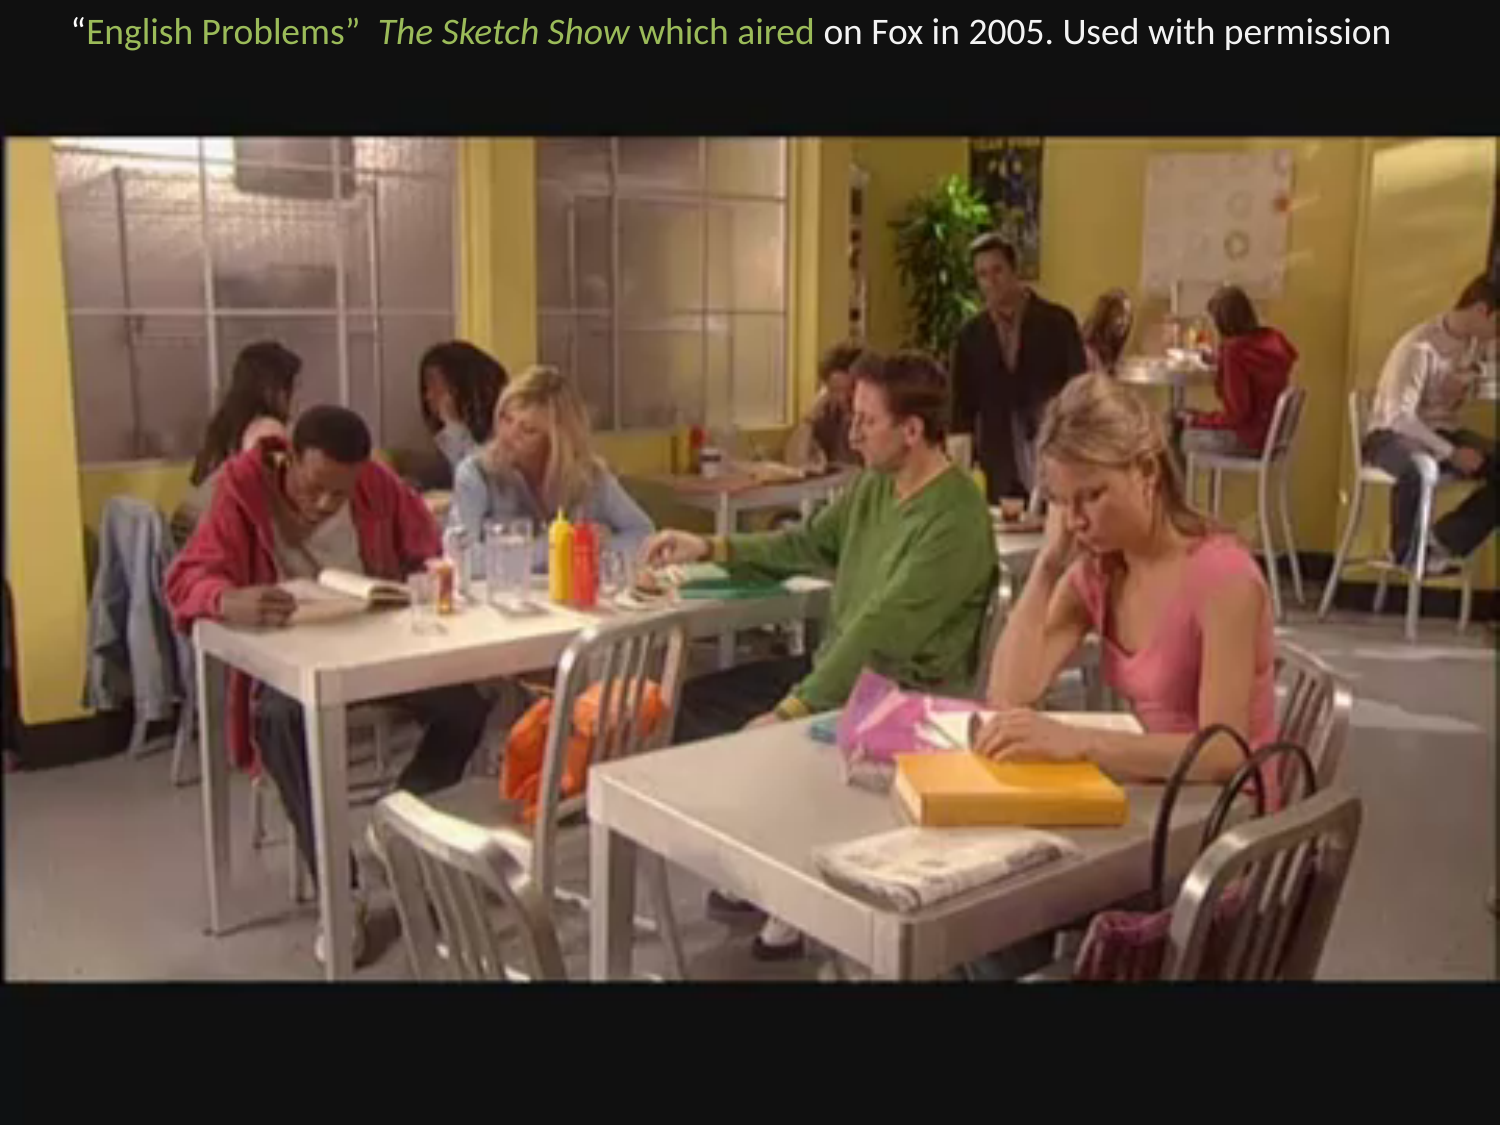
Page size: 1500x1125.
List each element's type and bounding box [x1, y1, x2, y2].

list [0, 0, 1500, 1125]
